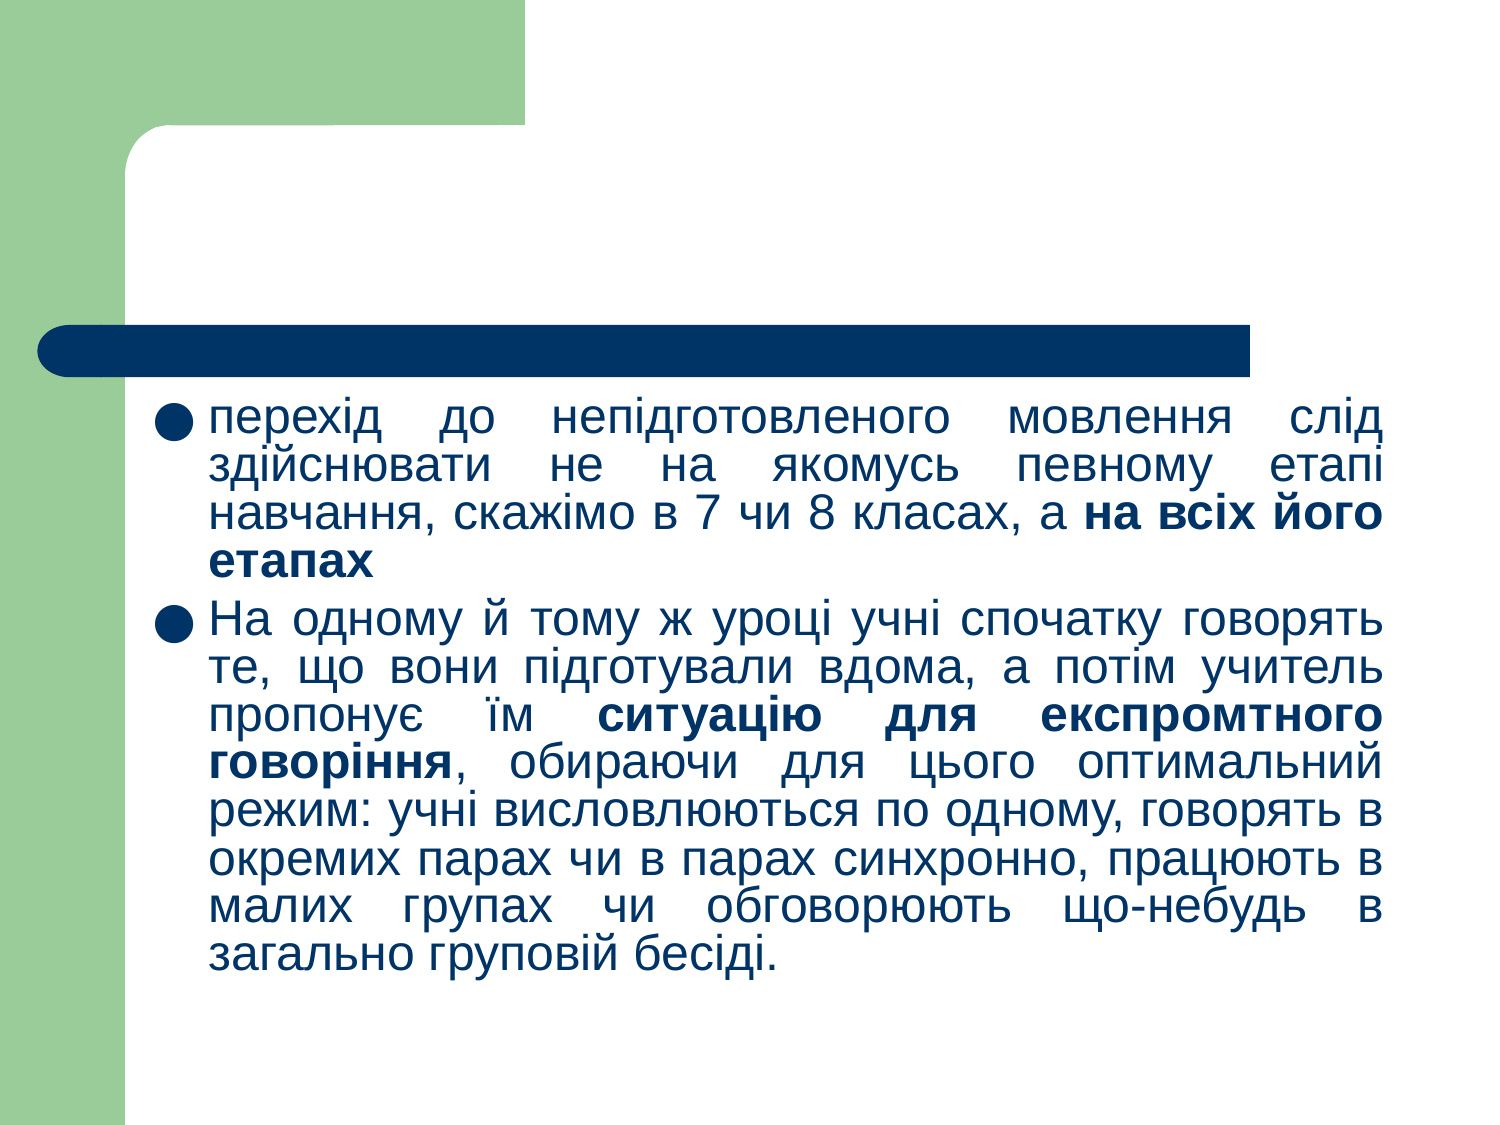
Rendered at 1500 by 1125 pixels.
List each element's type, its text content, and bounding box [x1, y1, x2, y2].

list перехід до непідготовленого мовлення слід здійснювати не на якомусь певному етапі навчання, скажімо в 7 чи 8 класах, а на всіх його етапах На одному й тому ж уроці учні спочатку говорять те, що вони підготували вдома, а потім учитель пропонує їм ситуацію для експромтного говоріння, обираючи для цього оптимальний режим: учні висловлюються по одному, говорять в окремих парах чи в парах синхронно, працюють в малих групах чи обговорюють що-небудь в загально груповій бесіді. [137, 387, 1400, 999]
